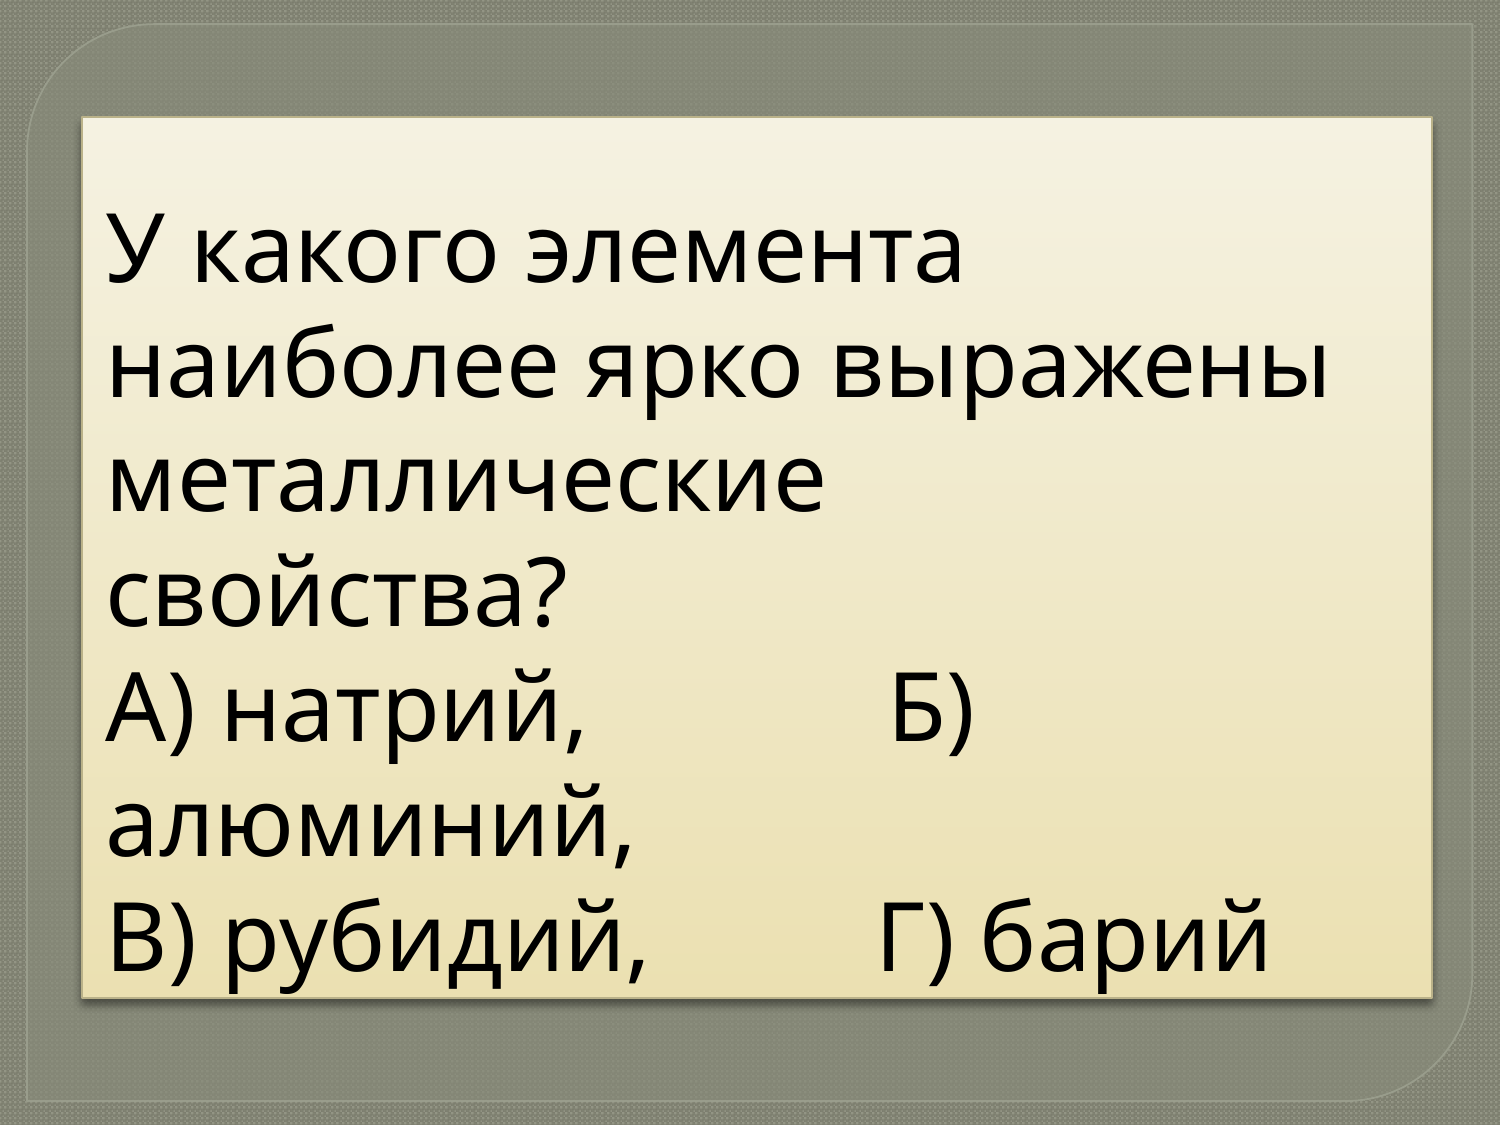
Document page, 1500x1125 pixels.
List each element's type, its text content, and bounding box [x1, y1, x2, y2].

title У какого элемента наиболее ярко выражены металлические свойства? А) натрий, Б) алюминий, В) рубидий, Г) барий [81, 116, 1433, 999]
